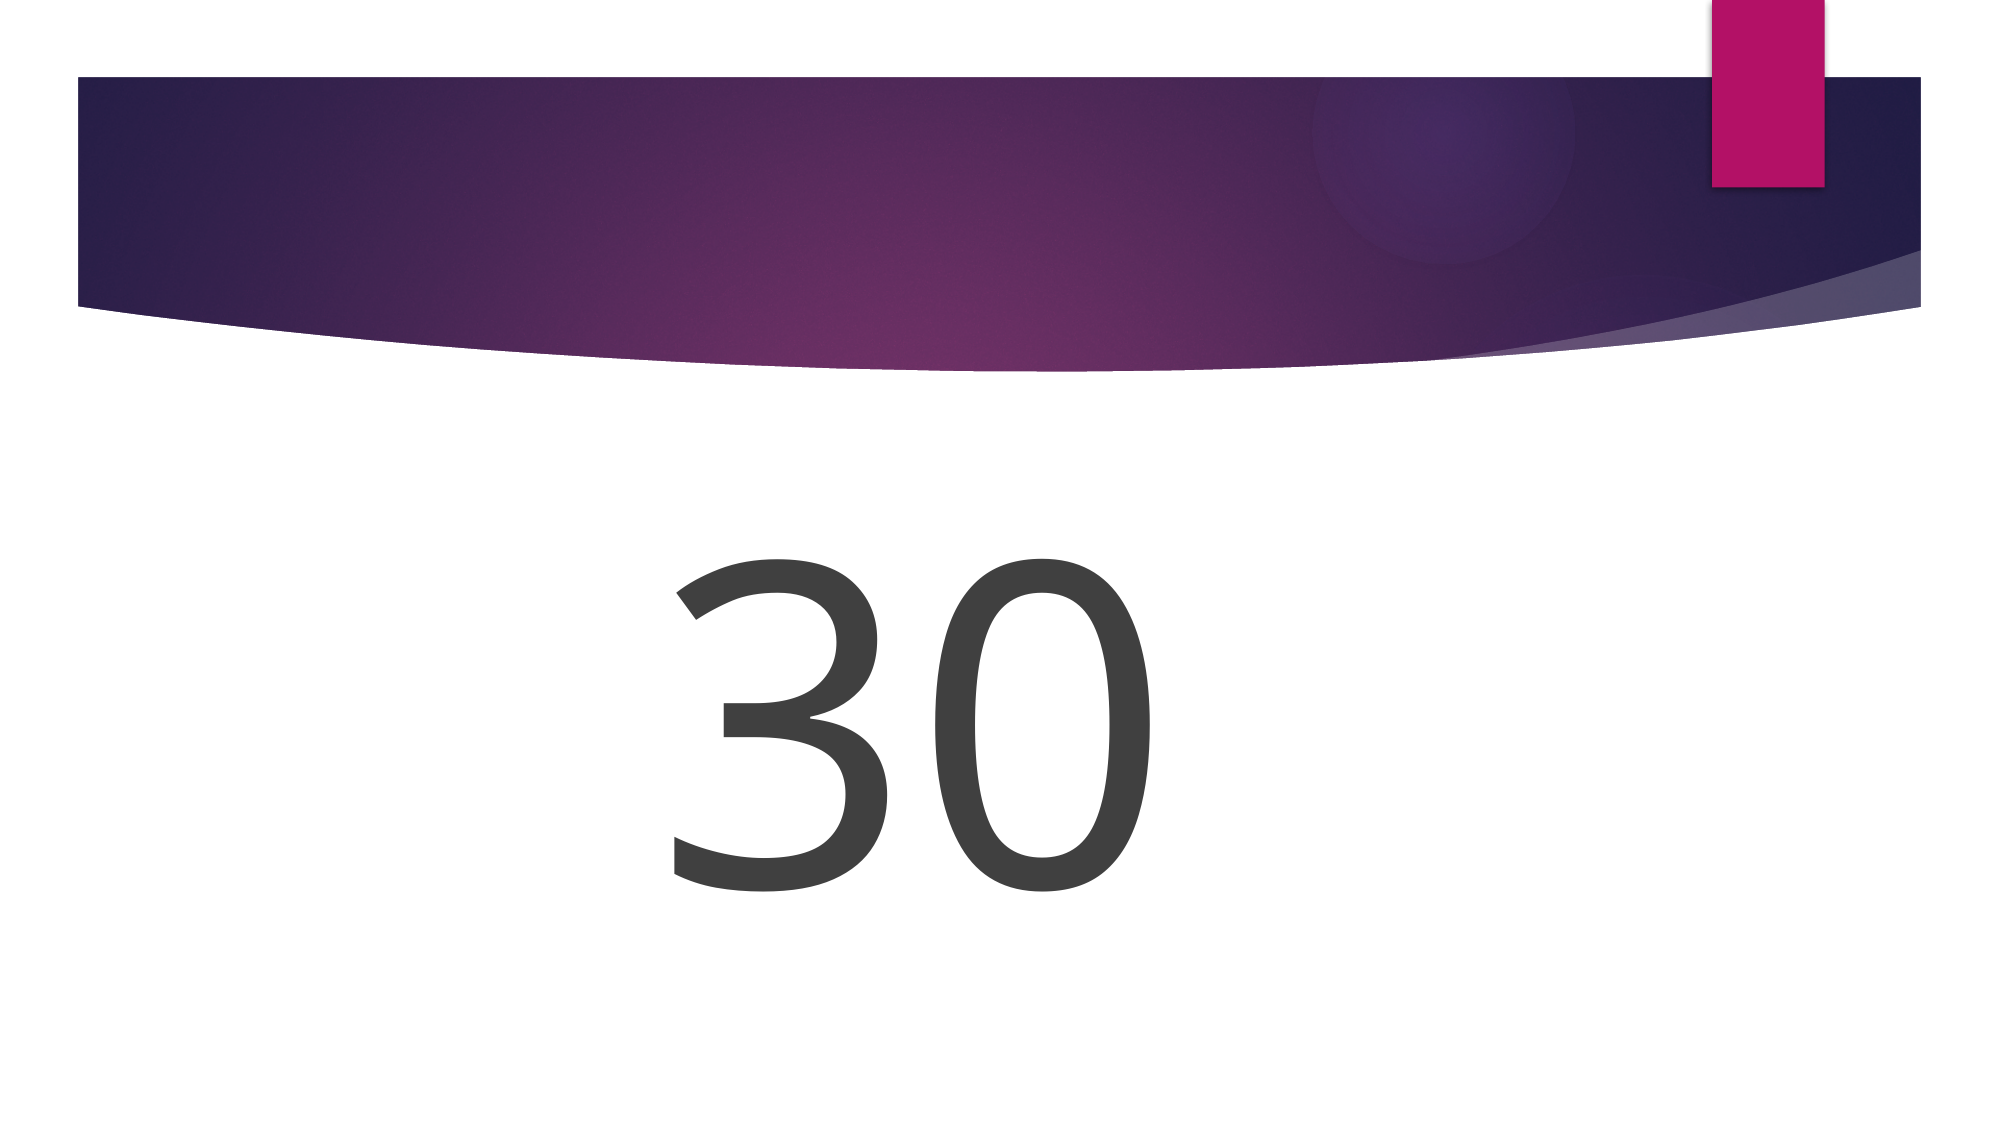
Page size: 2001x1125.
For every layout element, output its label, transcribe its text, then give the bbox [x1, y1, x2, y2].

list 30 [189, 427, 1638, 988]
